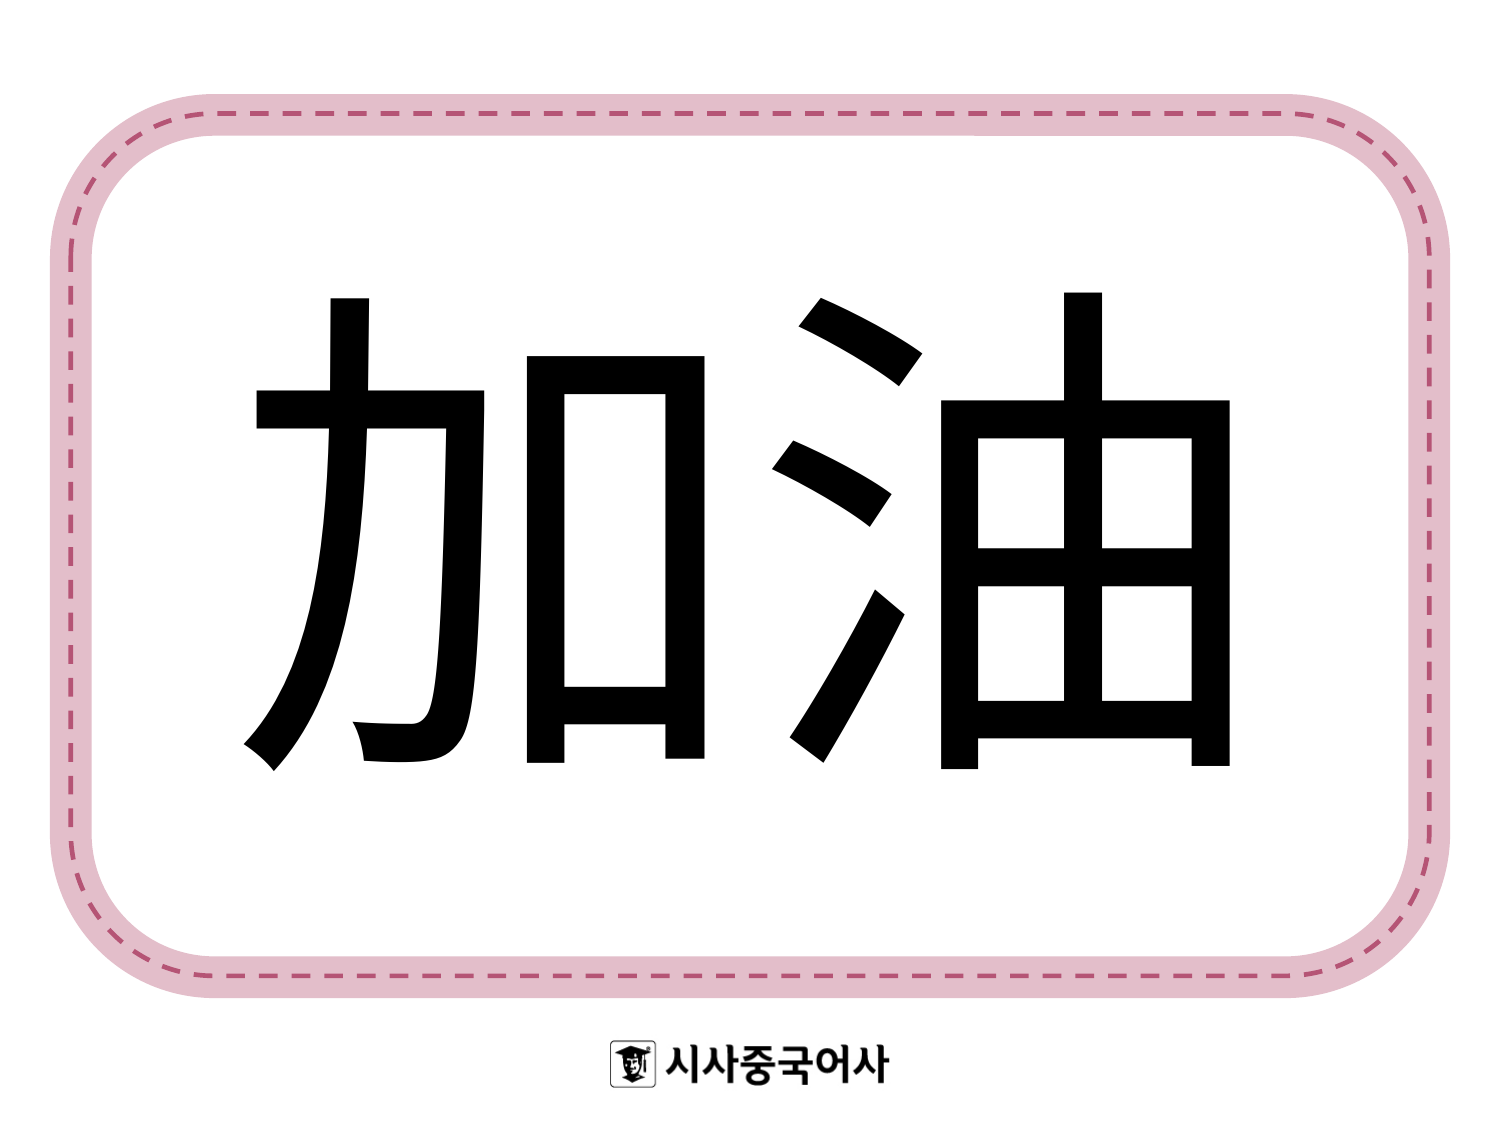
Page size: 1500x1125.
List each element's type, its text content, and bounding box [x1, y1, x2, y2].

text_box 加油 [145, 189, 1354, 853]
picture [602, 1034, 898, 1094]
